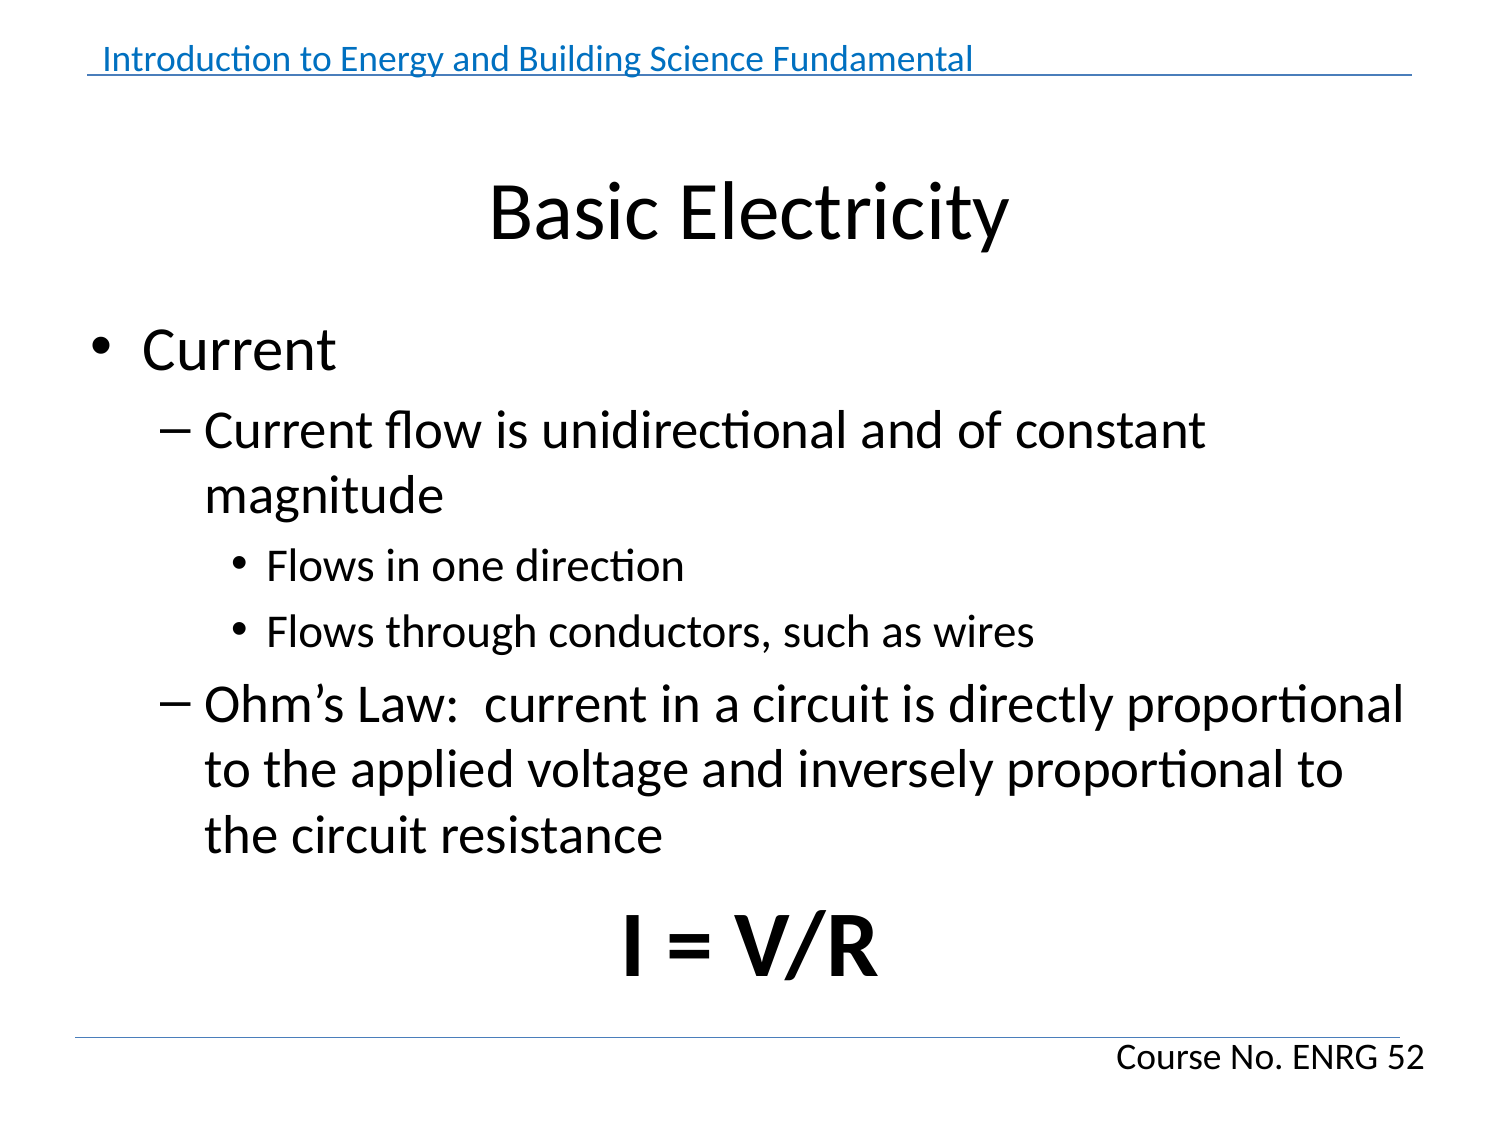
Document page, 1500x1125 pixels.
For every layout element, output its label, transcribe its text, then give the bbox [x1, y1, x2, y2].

list Current Current flow is unidirectional and of constant magnitude Flows in one direction Flows through conductors, such as wires Ohm’s Law: current in a circuit is directly proportional to the applied voltage and inversely proportional to the circuit resistance I = V/R [75, 299, 1425, 1005]
title Basic Electricity [75, 125, 1425, 288]
